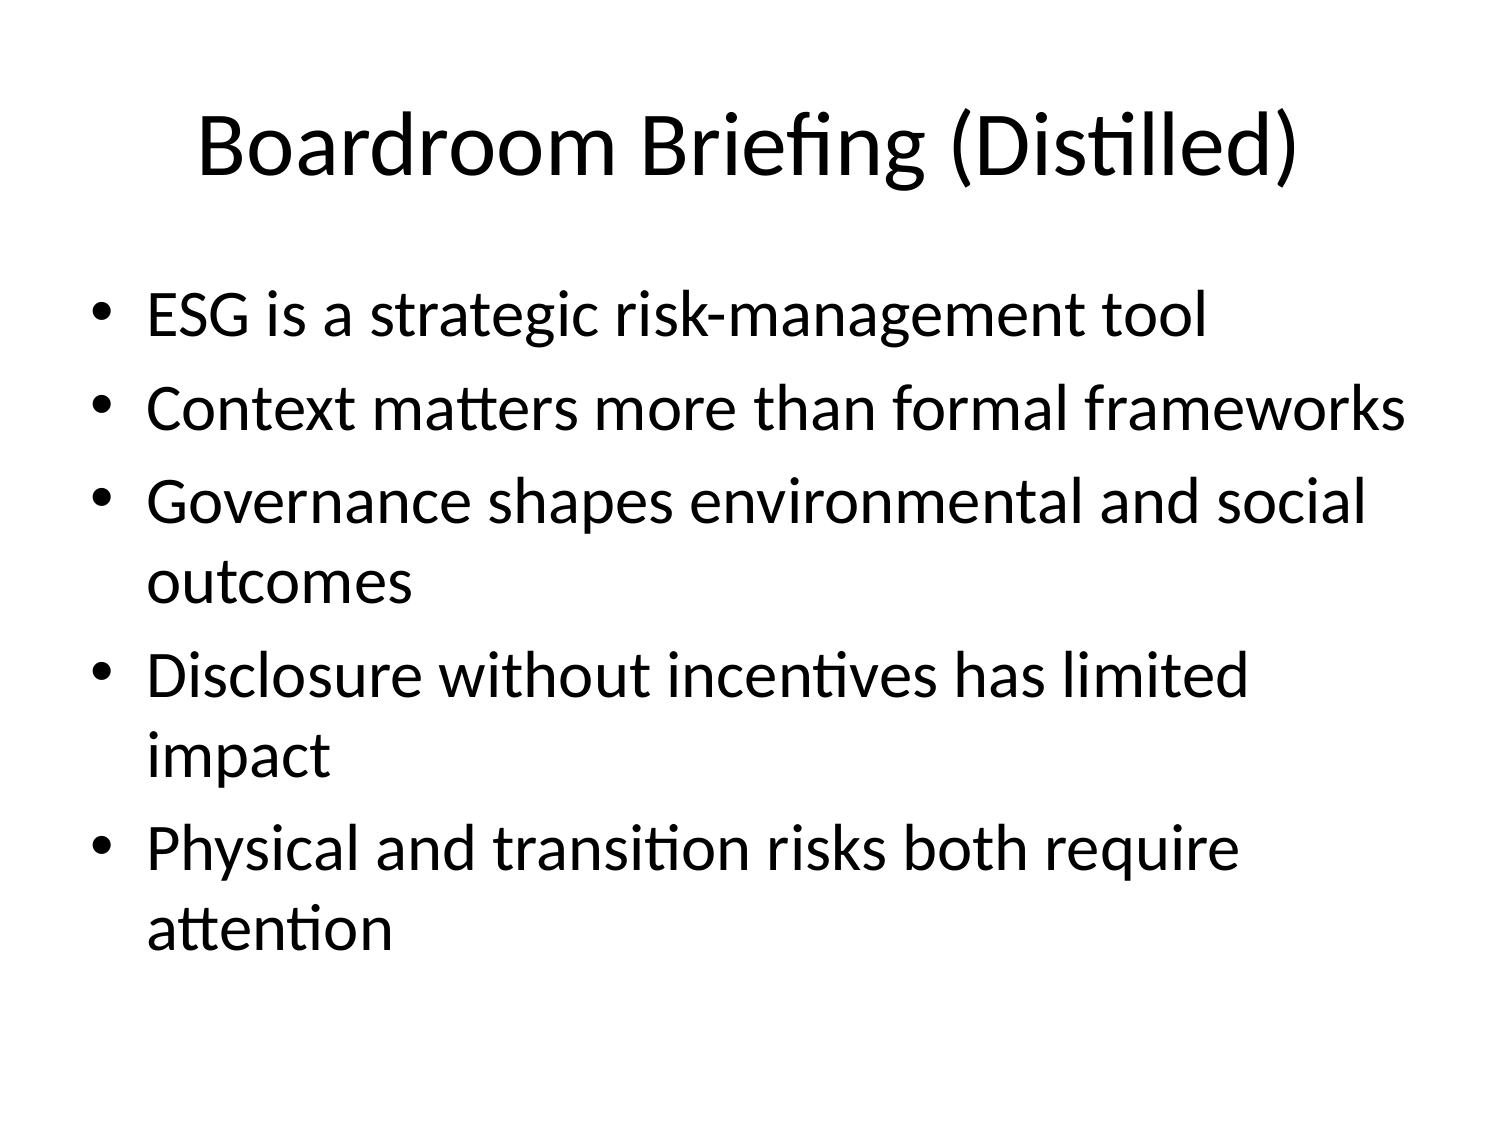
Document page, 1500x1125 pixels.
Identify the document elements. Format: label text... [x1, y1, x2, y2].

title Boardroom Briefing (Distilled) [75, 45, 1425, 233]
list ESG is a strategic risk-management tool Context matters more than formal frameworks Governance shapes environmental and social outcomes Disclosure without incentives has limited impact Physical and transition risks both require attention [75, 262, 1425, 1005]
